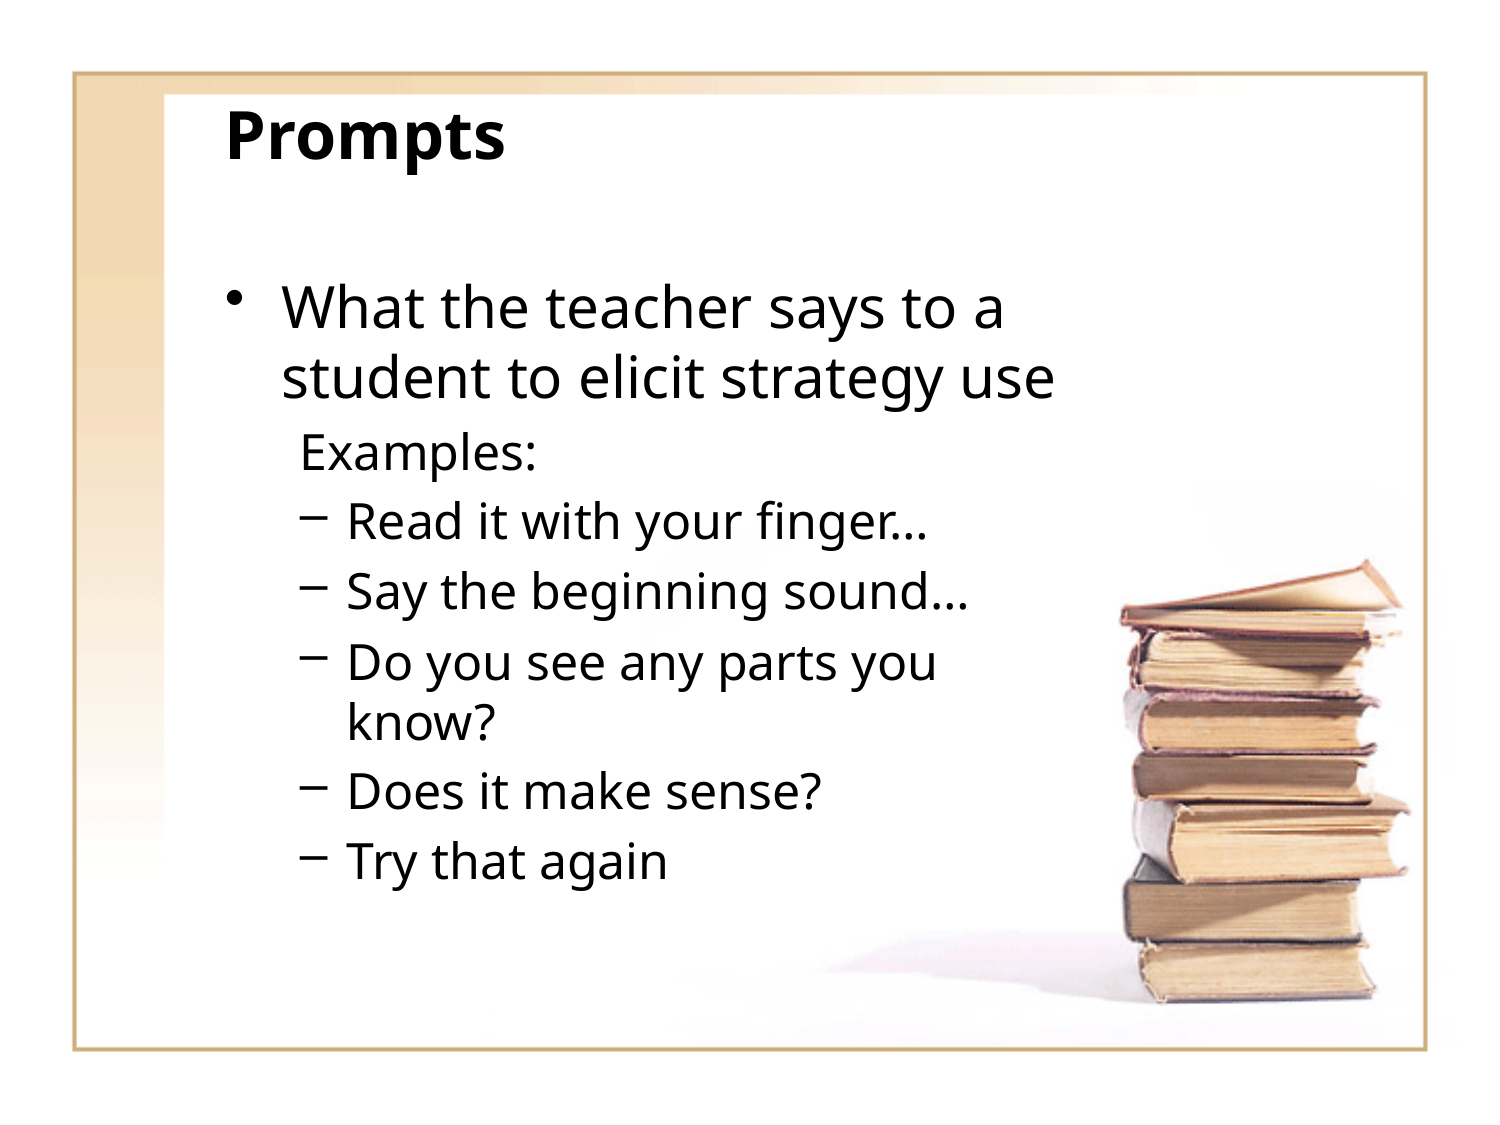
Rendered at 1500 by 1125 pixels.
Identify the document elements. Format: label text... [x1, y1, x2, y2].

list What the teacher says to a student to elicit strategy use Examples: Read it with your finger… Say the beginning sound… Do you see any parts you know? Does it make sense? Try that again [209, 262, 1073, 1006]
picture [0, 0, 1500, 1125]
title Prompts [209, 112, 1373, 233]
